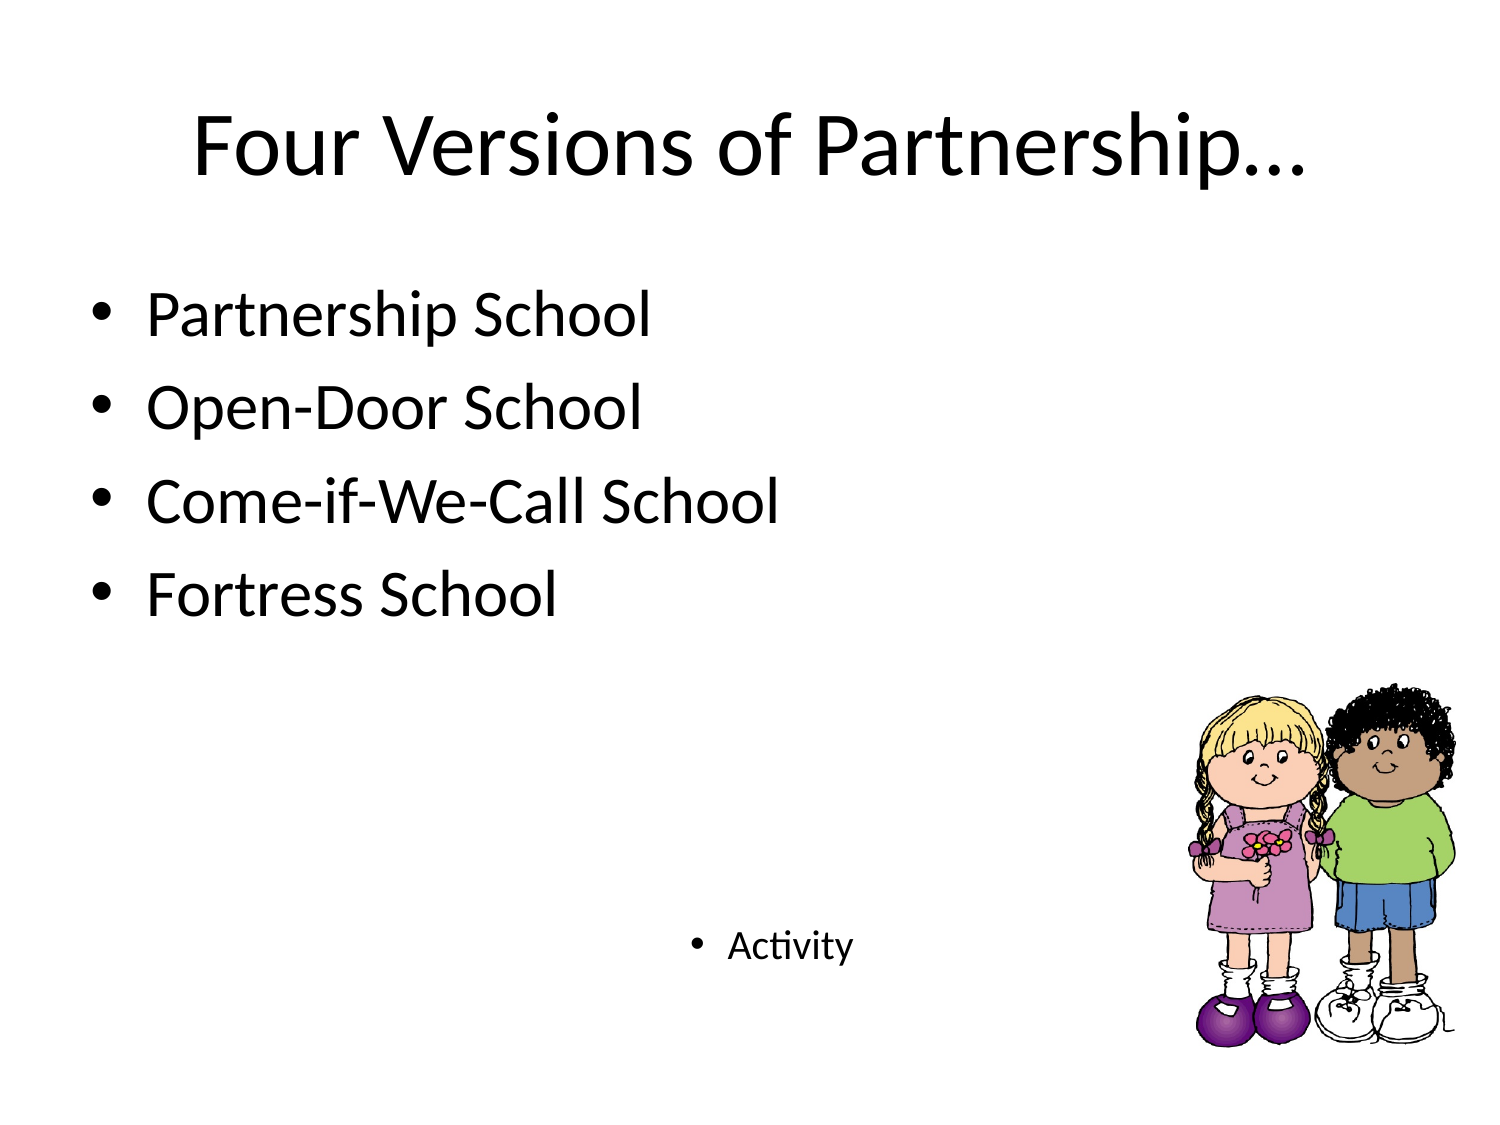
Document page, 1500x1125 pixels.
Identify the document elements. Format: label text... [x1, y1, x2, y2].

picture [990, 683, 1500, 1048]
title Four Versions of Partnership… [75, 45, 1425, 233]
list Partnership School Open-Door School Come-if-We-Call School Fortress School Activity [75, 262, 1425, 1005]
